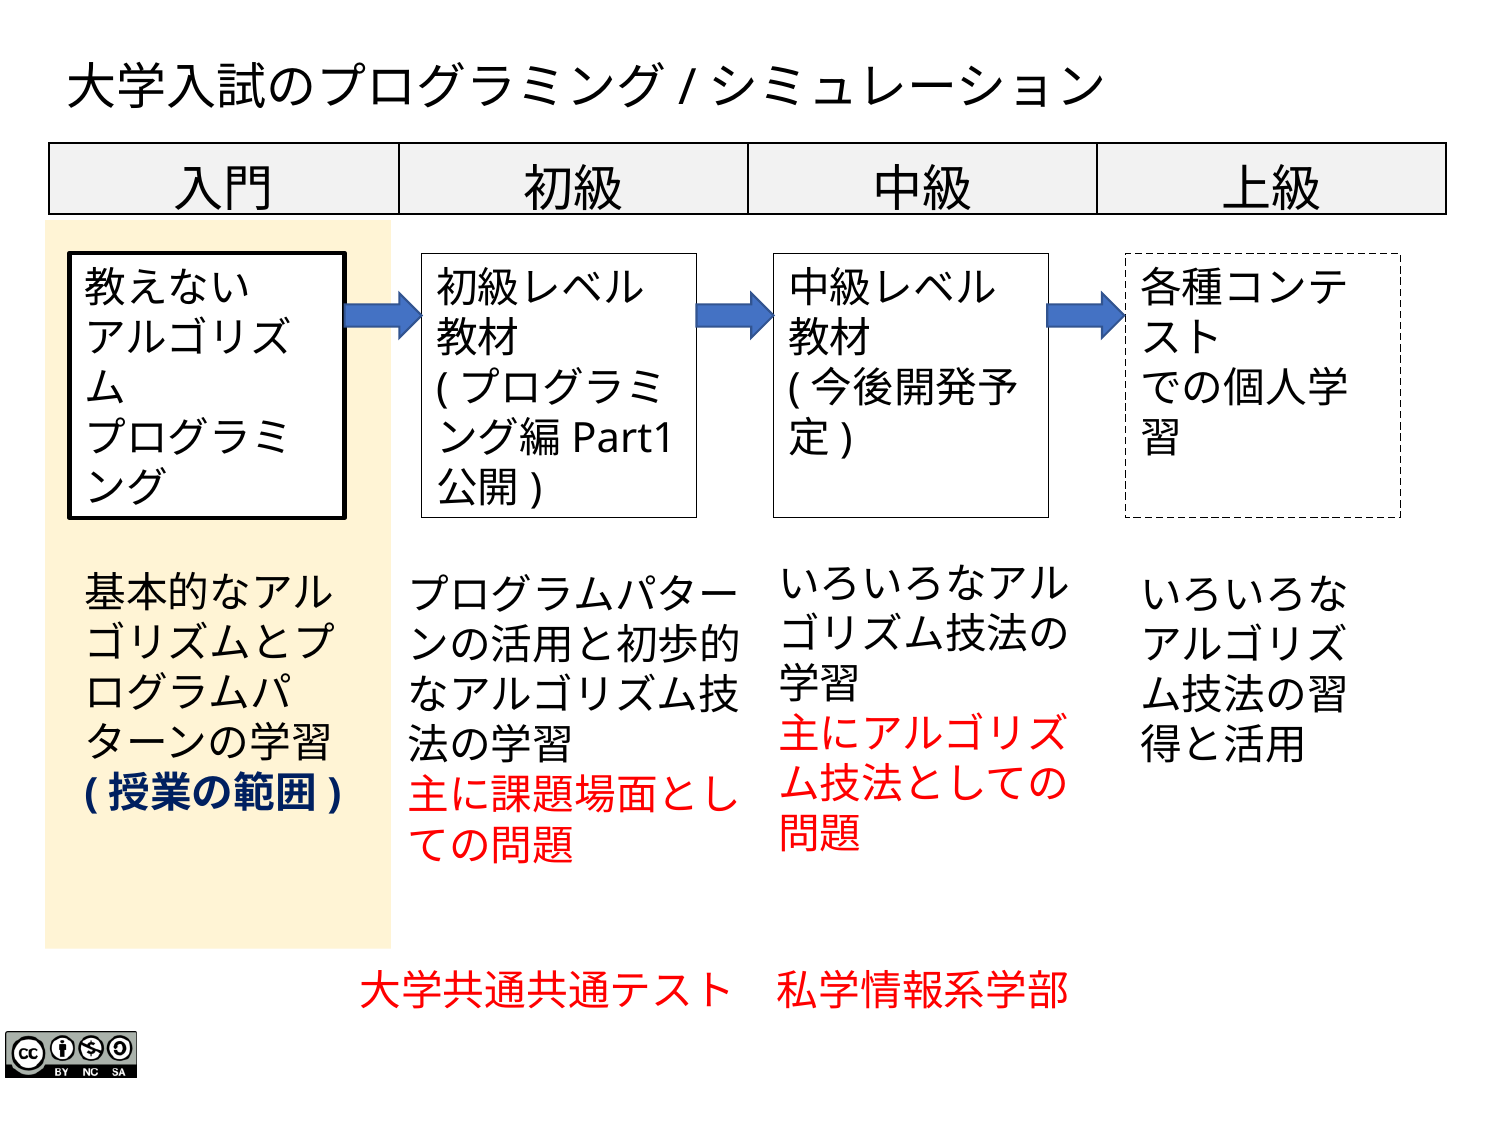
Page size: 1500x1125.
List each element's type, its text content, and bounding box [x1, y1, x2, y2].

table_header 入門 [50, 144, 398, 213]
text_box [695, 290, 776, 341]
text_box 大学入試のプログラミング/シミュレーション [51, 46, 1228, 122]
text_box いろいろなアルゴリズム技法の習得と活用 [1125, 560, 1401, 776]
table_header 中級 [749, 144, 1096, 213]
text_box 中級レベル教材 (今後開発予定) [773, 253, 1049, 518]
text_box いろいろなアルゴリズム技法の学習 主にアルゴリズム技法としての問題 [763, 549, 1110, 865]
text_box 基本的なアルゴリズムとプログラムパターンの学習 (授業の範囲) [69, 558, 377, 823]
text_box プログラムパターンの活用と初歩的なアルゴリズム技法の学習 主に課題場面としての問題 [392, 560, 771, 876]
picture [4, 1031, 137, 1078]
table_header 上級 [1098, 144, 1445, 213]
table_header 初級 [400, 144, 747, 213]
text_box 各種コンテスト での個人学習 [1125, 253, 1401, 518]
text_box [1046, 290, 1126, 341]
text_box 大学共通共通テスト 私学情報系学部 [344, 955, 1123, 1021]
text_box 教えない アルゴリズム プログラミング [69, 253, 345, 518]
text_box [44, 219, 392, 950]
text_box [343, 290, 424, 341]
text_box 初級レベル教材 (プログラミング編Part1公開) [421, 253, 697, 518]
